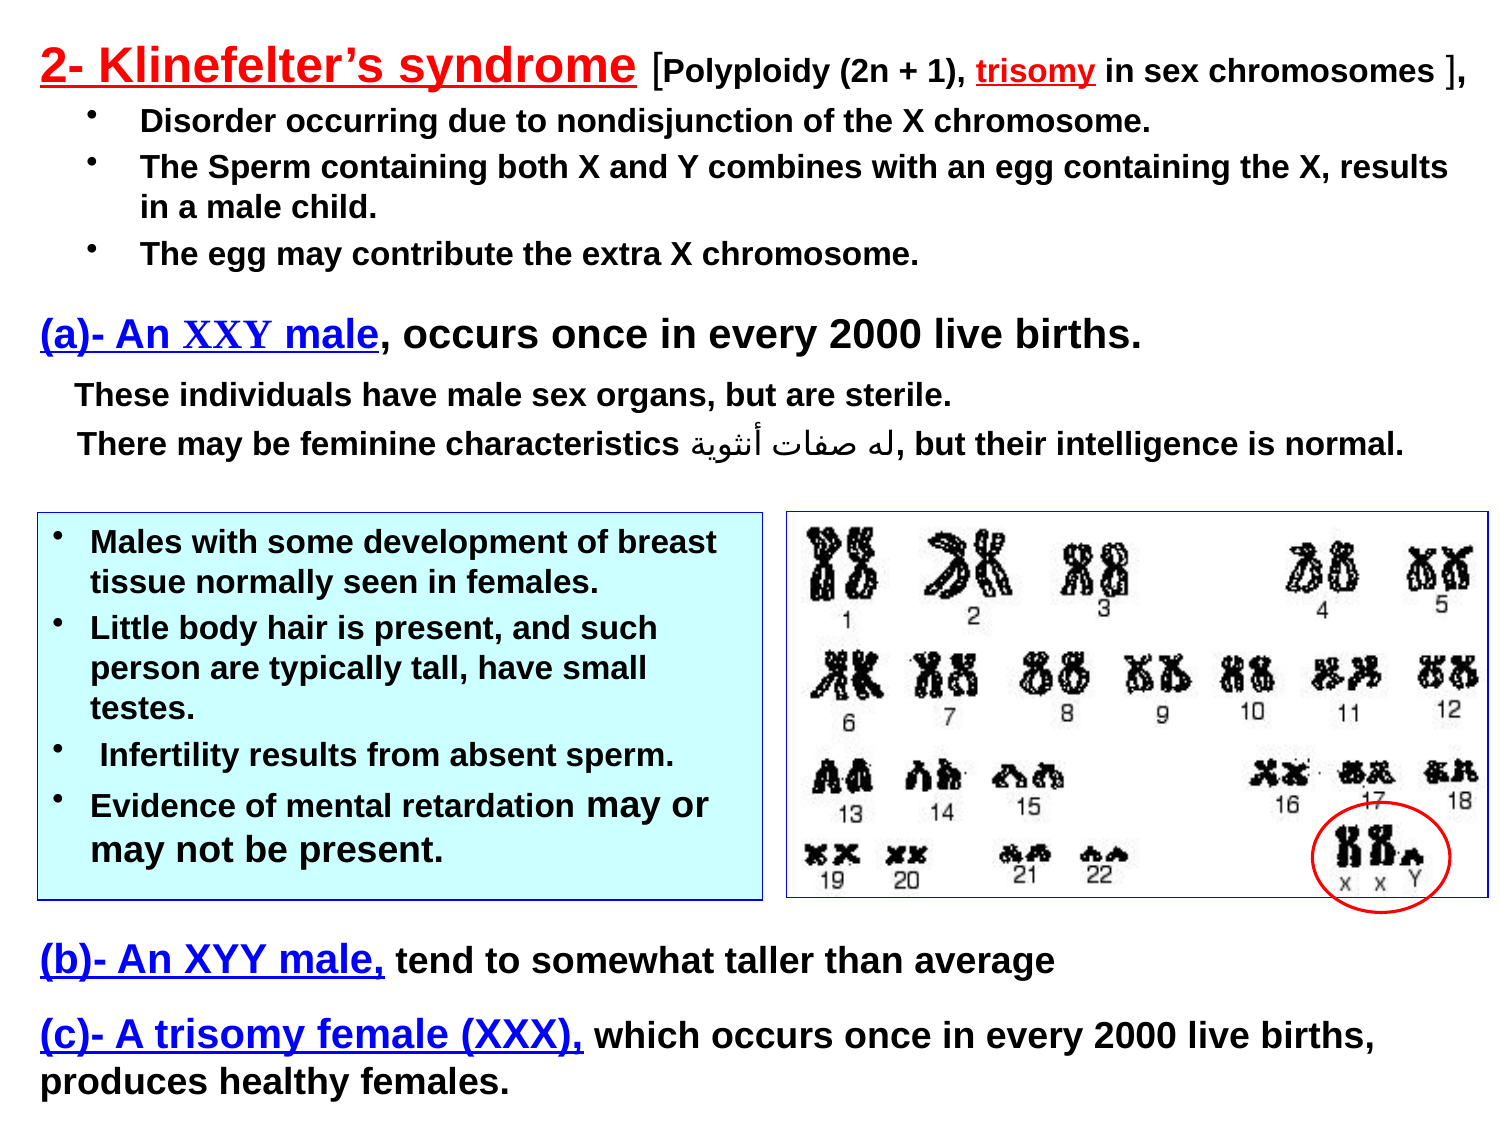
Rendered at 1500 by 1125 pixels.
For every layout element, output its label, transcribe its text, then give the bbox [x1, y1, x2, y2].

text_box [787, 512, 1488, 913]
text_box 2- Klinefelter’s syndrome [Polyploidy (2n + 1), trisomy in sex chromosomes ], Disorder occurring due to nondisjunction of the X chromosome. The Sperm containing both X and Y combines with an egg containing the X, results in a male child. The egg may contribute the extra X chromosome. (a)- An XXY male, occurs once in every 2000 live births. These individuals have male sex organs, but are sterile. There may be feminine characteristics له صفات أنثوية, but their intelligence is normal. [24, 24, 1488, 469]
text_box Males with some development of breast tissue normally seen in females. Little body hair is present, and such person are typically tall, have small testes. Infertility results from absent sperm. Evidence of mental retardation may or may not be present. [37, 512, 763, 900]
text_box (b)- An XYY male, tend to somewhat taller than average (c)- A trisomy female (XXX), which occurs once in every 2000 live births, produces healthy females. [24, 924, 1438, 1110]
